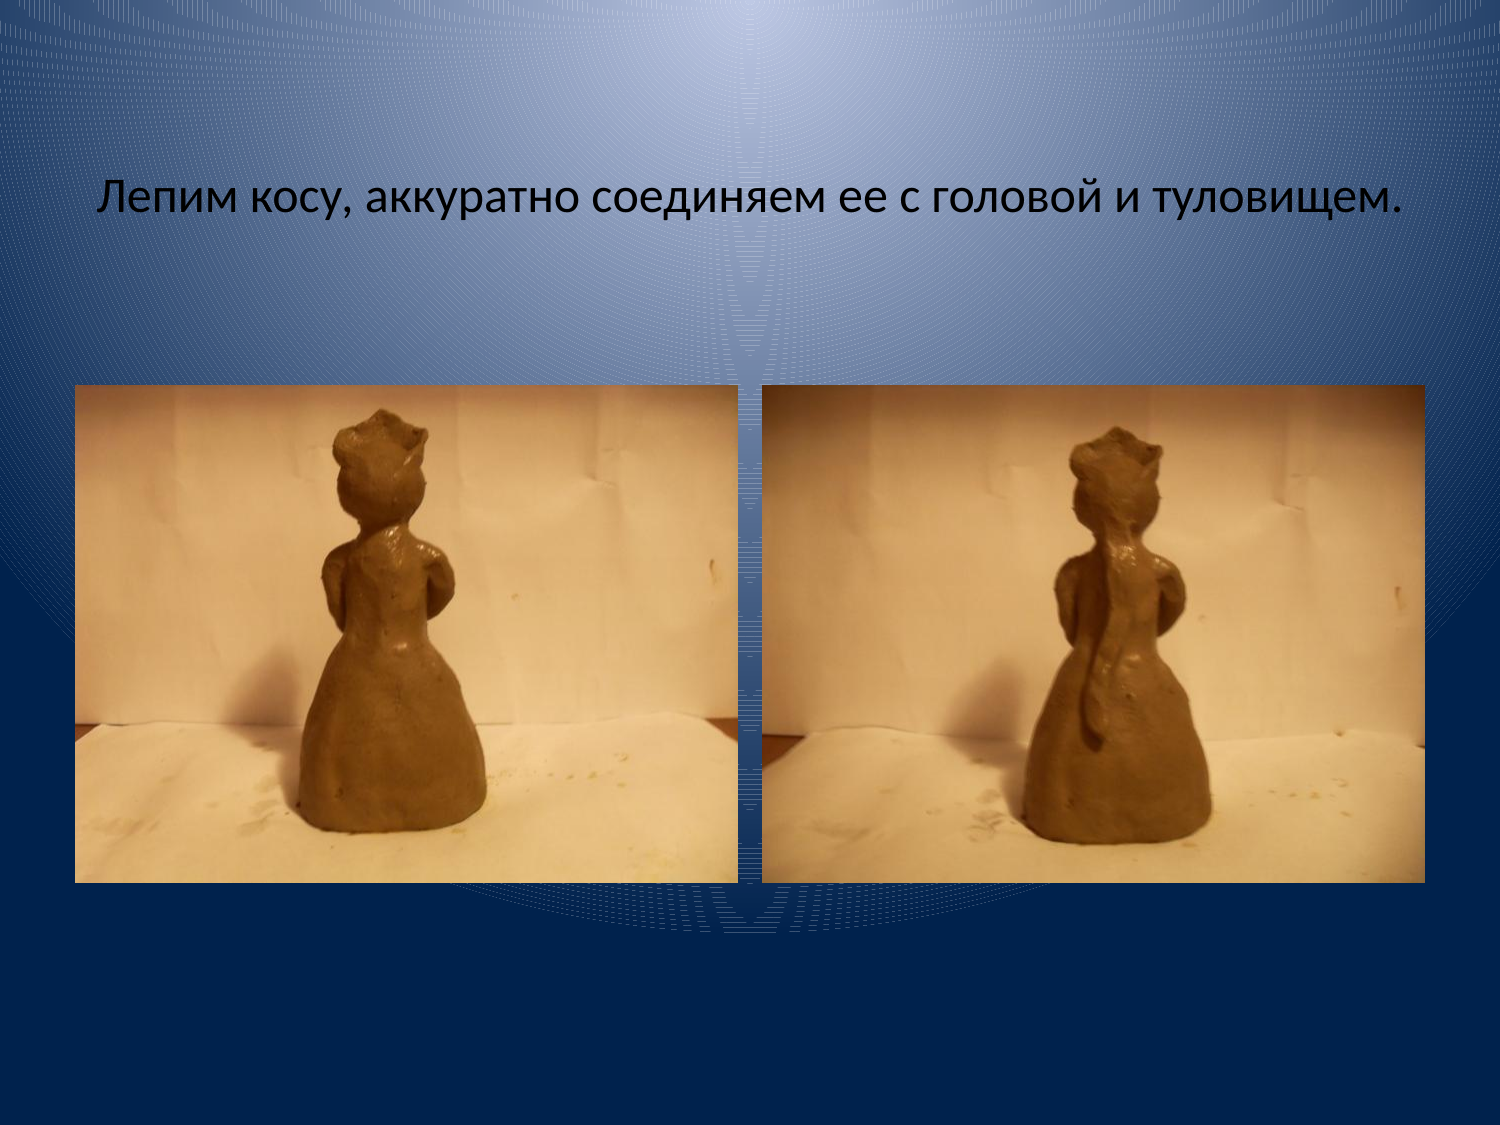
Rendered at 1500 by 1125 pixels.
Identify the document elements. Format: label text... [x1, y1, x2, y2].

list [762, 384, 1426, 883]
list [74, 384, 738, 883]
title Лепим косу, аккуратно соединяем ее с головой и туловищем. [75, 45, 1425, 340]
